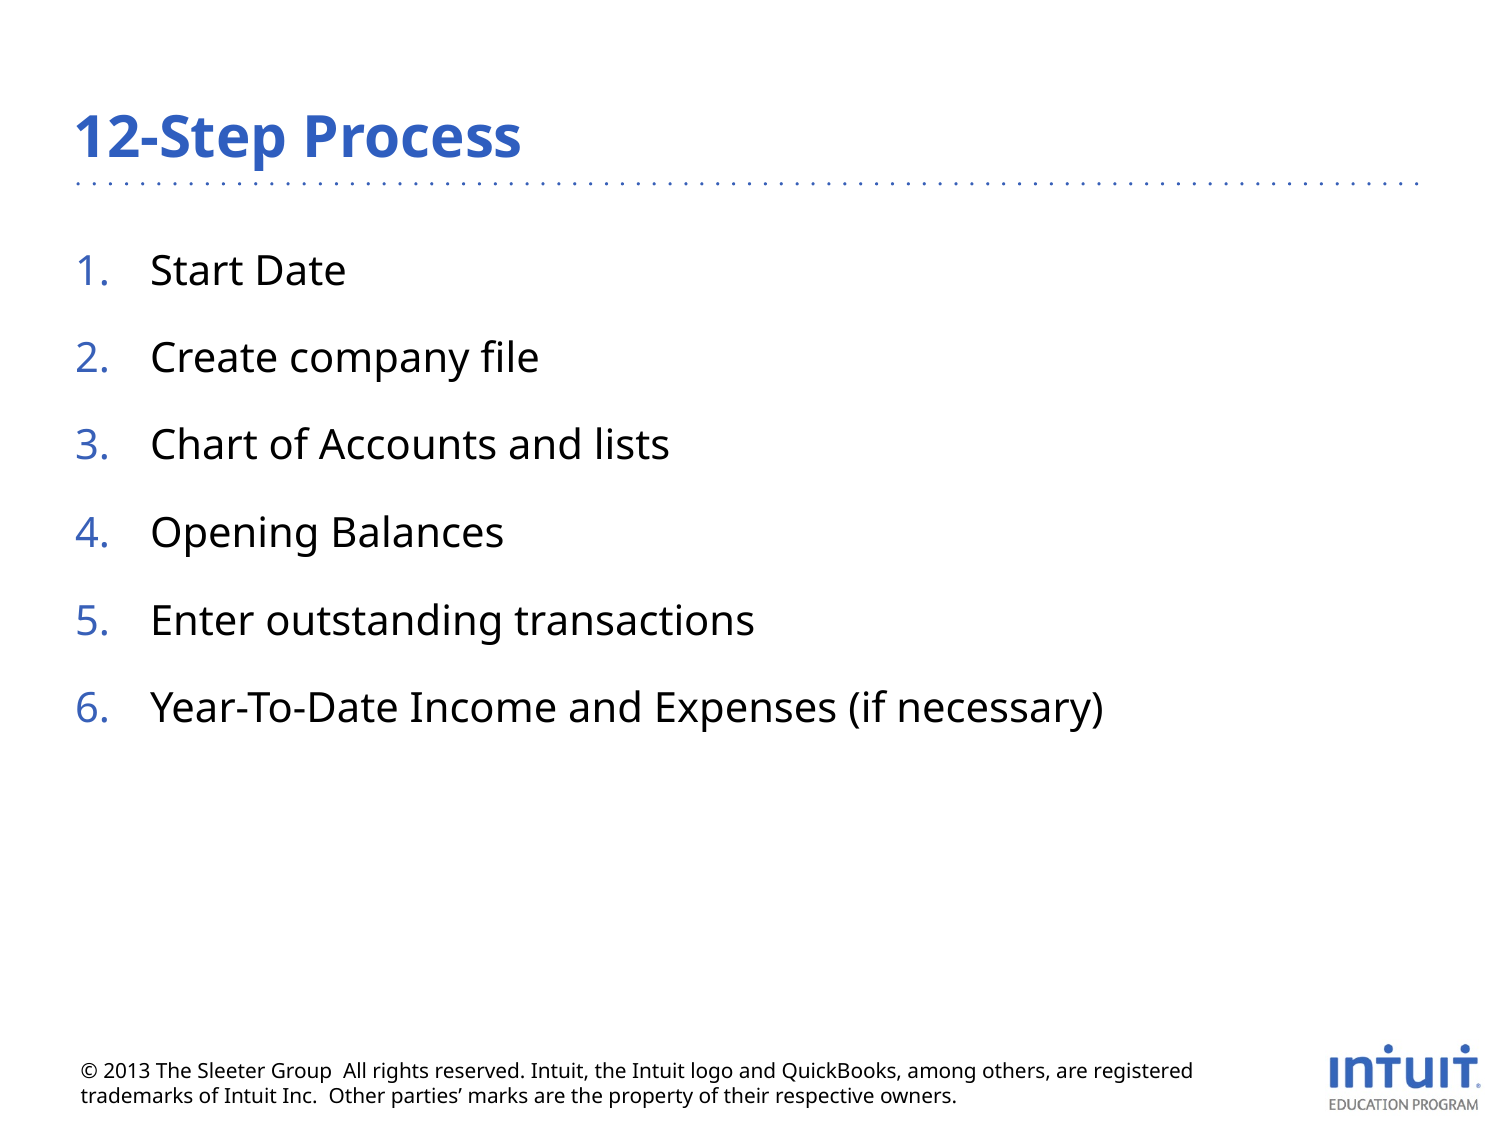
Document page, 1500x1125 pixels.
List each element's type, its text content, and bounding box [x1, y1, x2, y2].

picture [1325, 1039, 1485, 1116]
list Start Date Create company file Chart of Accounts and lists Opening Balances Enter outstanding transactions Year-To-Date Income and Expenses (if necessary) [75, 235, 1424, 1012]
title 12-Step Process [73, 62, 1424, 169]
